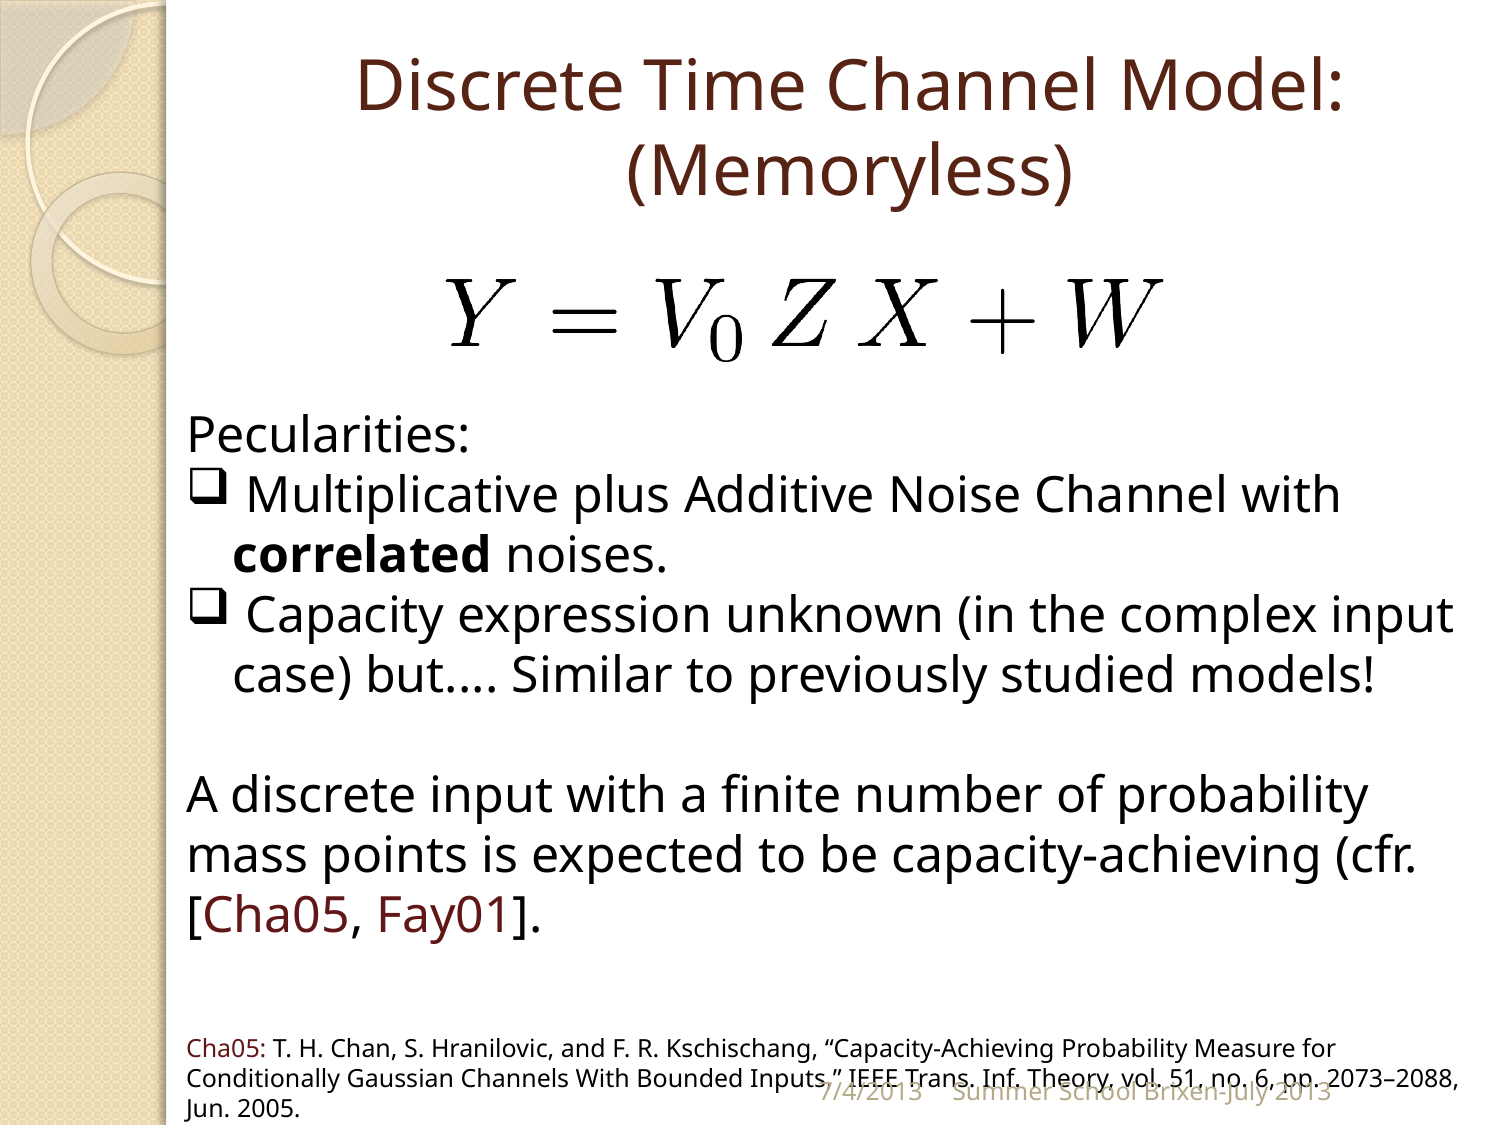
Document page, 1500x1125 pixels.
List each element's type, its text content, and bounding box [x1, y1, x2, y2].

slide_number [587, 1034, 937, 1113]
text_box Pecularities: Multiplicative plus Additive Noise Channel with correlated noises. Capacity expression unknown (in the complex input case) but.... Similar to previously studied models! A discrete input with a finite number of probability mass points is expected to be capacity-achieving (cfr. [Cha05, Fay01]. Cha05: T. H. Chan, S. Hranilovic, and F. R. Kschischang, “Capacity-Achieving Probability Measure for Conditionally Gaussian Channels With Bounded Inputs,” IEEE Trans. Inf. Theory, vol. 51, no. 6, pp. 2073–2088, Jun. 2005. Fay01: I. Abou-Faycal, M. Trott, and S. Shamai, “The capacity of discrete-time memoryless Rayleigh-fading channels,” IEEE Trans. Inf. Theory, vol. 47, no. 4, pp. 1290 –1301, May 2001. [171, 395, 1500, 1125]
footer Summer School Brixen-July 2013 [937, 1034, 1413, 1113]
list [445, 278, 1164, 362]
title Discrete Time Channel Model: (Memoryless) [235, 30, 1466, 219]
